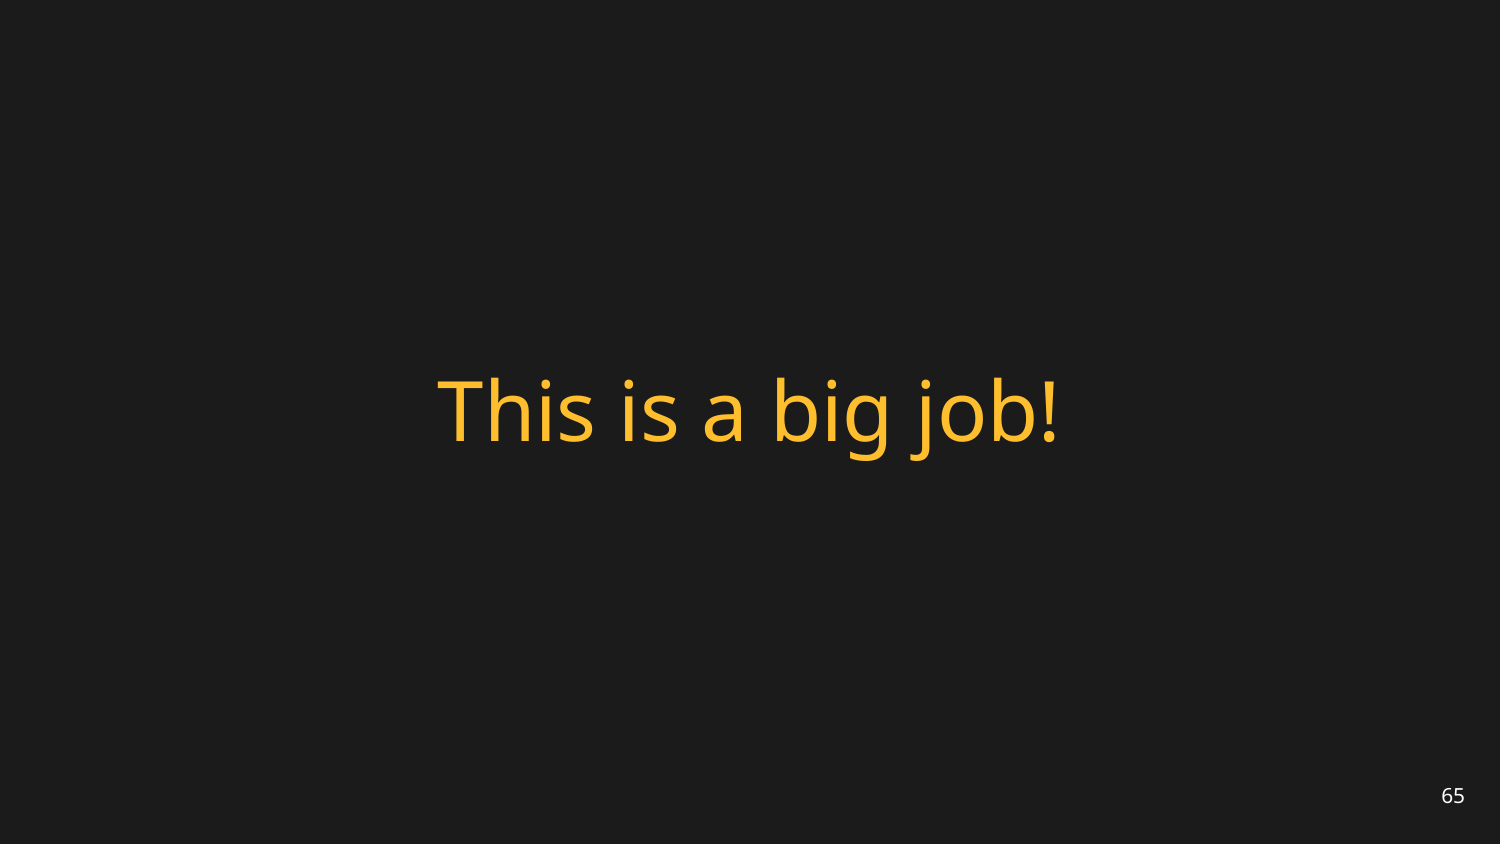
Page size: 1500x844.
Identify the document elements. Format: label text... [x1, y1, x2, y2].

slide_number 65 [1389, 764, 1480, 830]
title This is a big job! [51, 72, 1449, 753]
